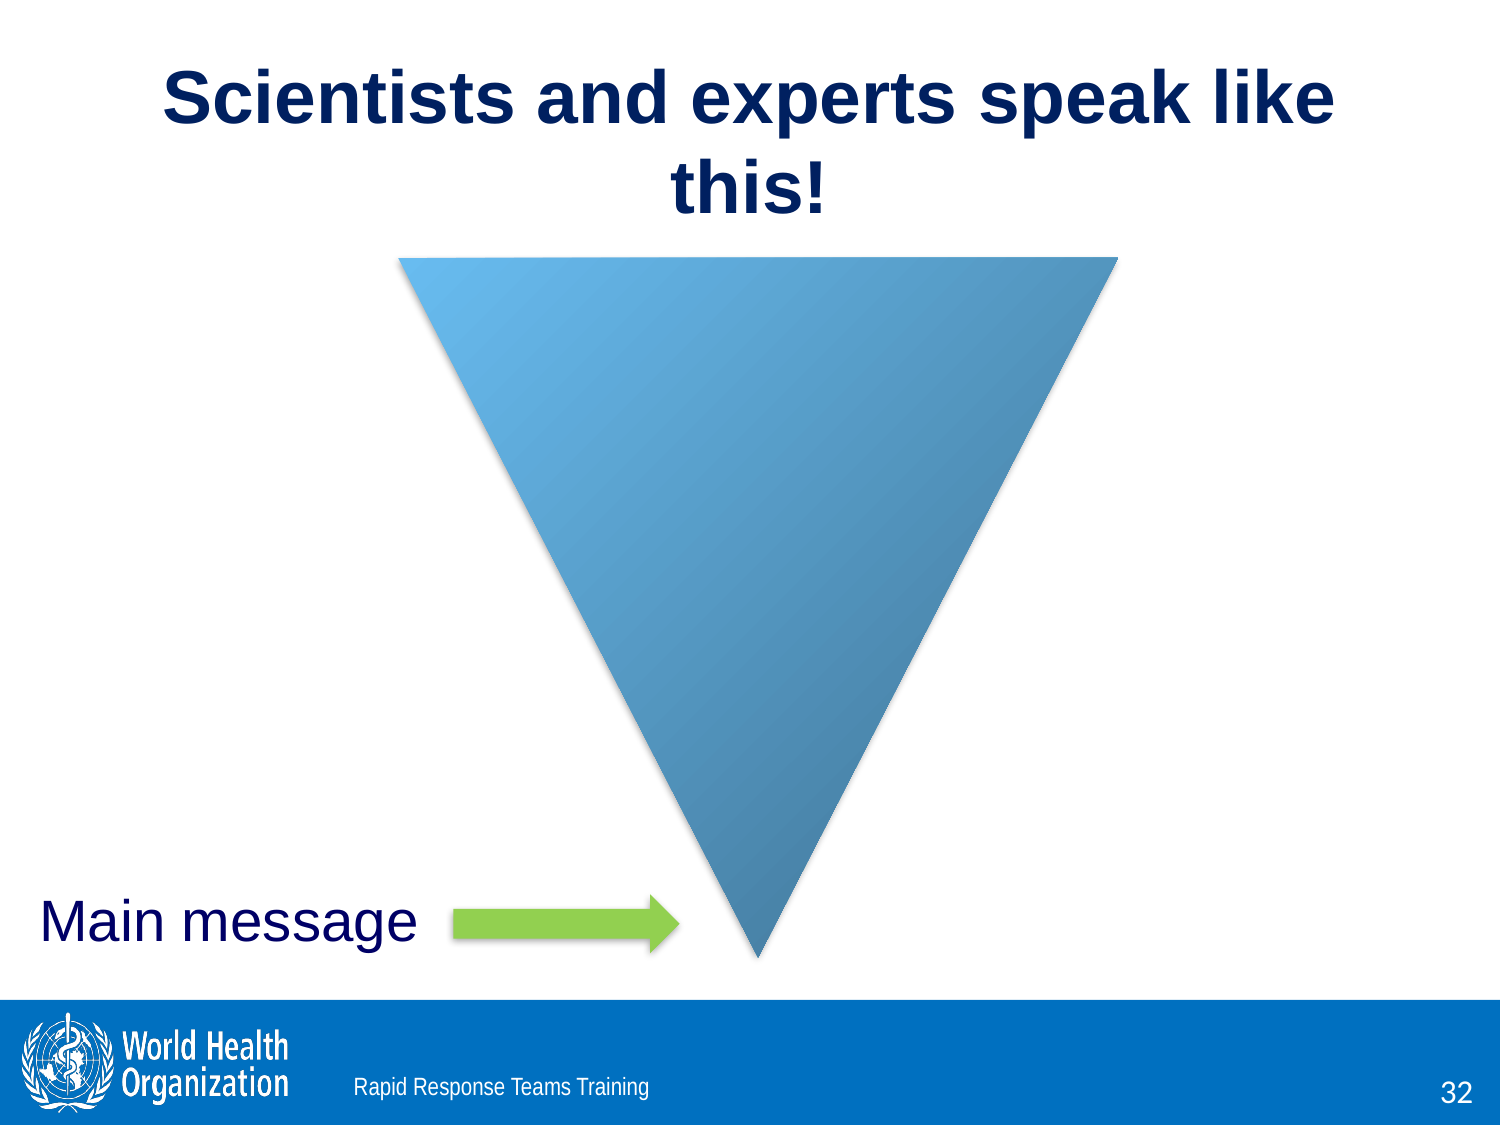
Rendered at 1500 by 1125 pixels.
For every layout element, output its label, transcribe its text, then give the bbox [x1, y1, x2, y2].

text_box Main message [0, 876, 433, 960]
picture [21, 1012, 288, 1113]
text_box [398, 257, 1119, 958]
title Scientists and experts speak like this! [75, 45, 1425, 233]
text_box [453, 894, 680, 954]
